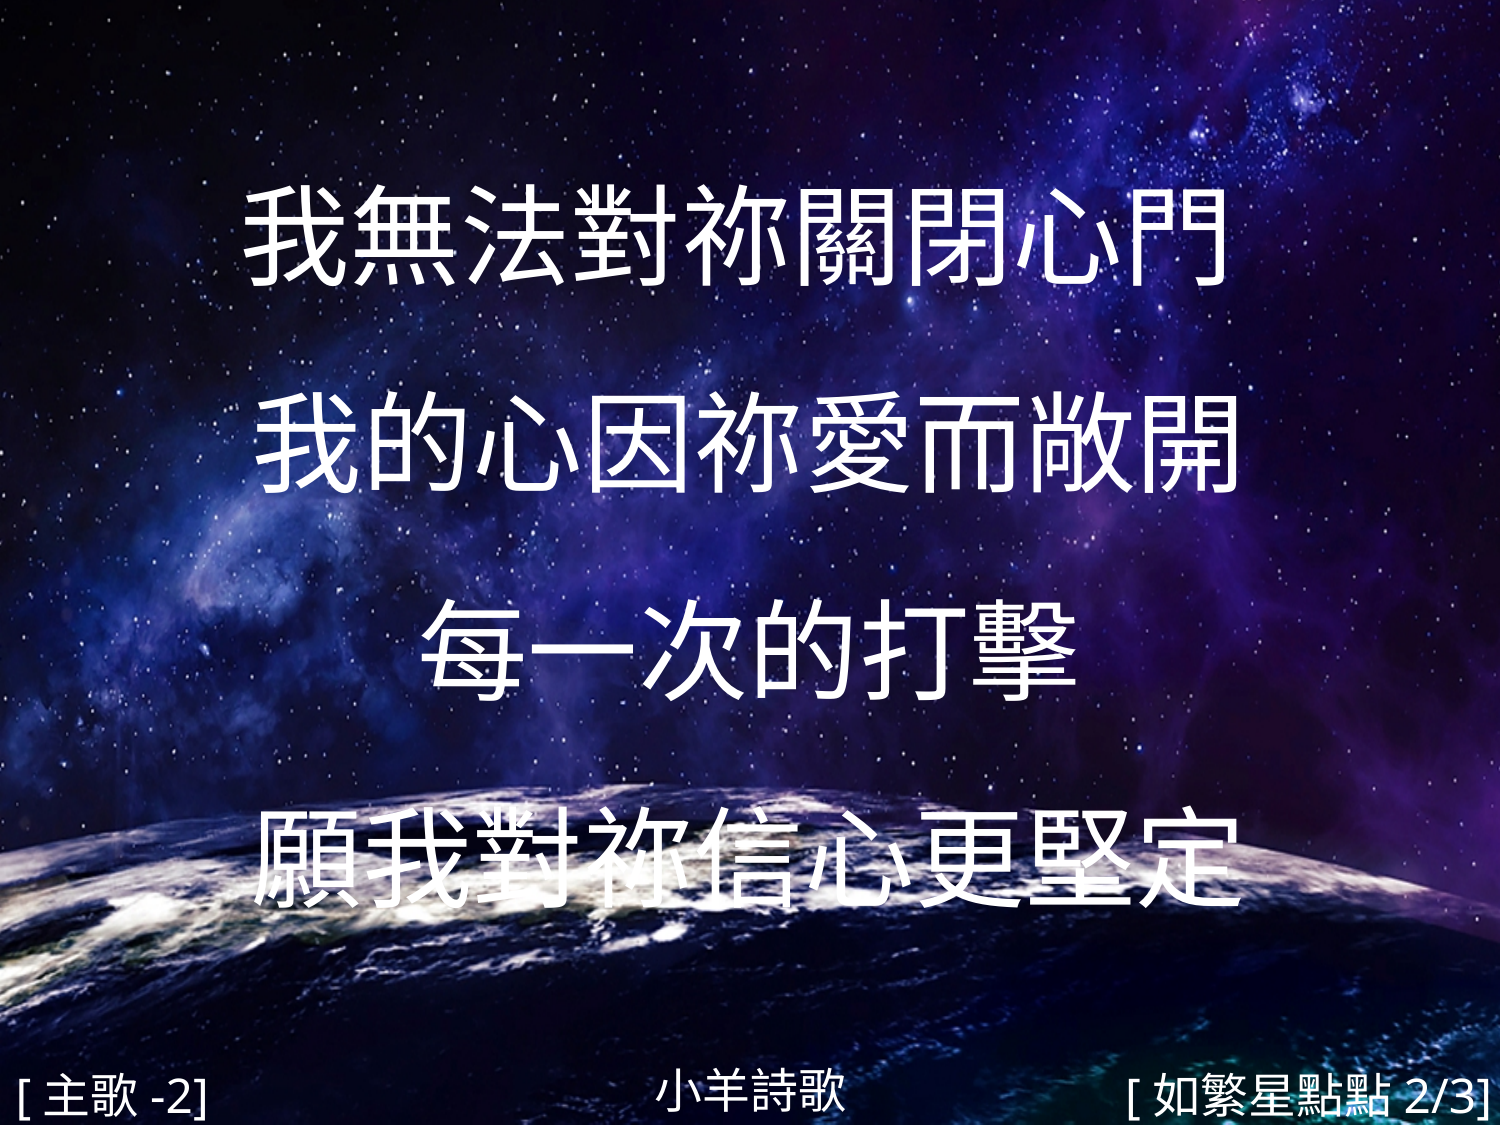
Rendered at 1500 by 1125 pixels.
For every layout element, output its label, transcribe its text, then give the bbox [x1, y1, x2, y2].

text_box [如繁星點點2/3] [868, 1058, 1500, 1125]
picture [0, 706, 1500, 1053]
picture [0, 0, 1500, 84]
text_box [主歌-2] [0, 1058, 271, 1125]
subtitle 小羊詩歌 [0, 1053, 1500, 1125]
title [0, 706, 1494, 710]
text_box 我無法對祢關閉心門 我的心因祢愛而敞開 每一次的打擊 願我對祢信心更堅定 [0, 84, 1500, 706]
